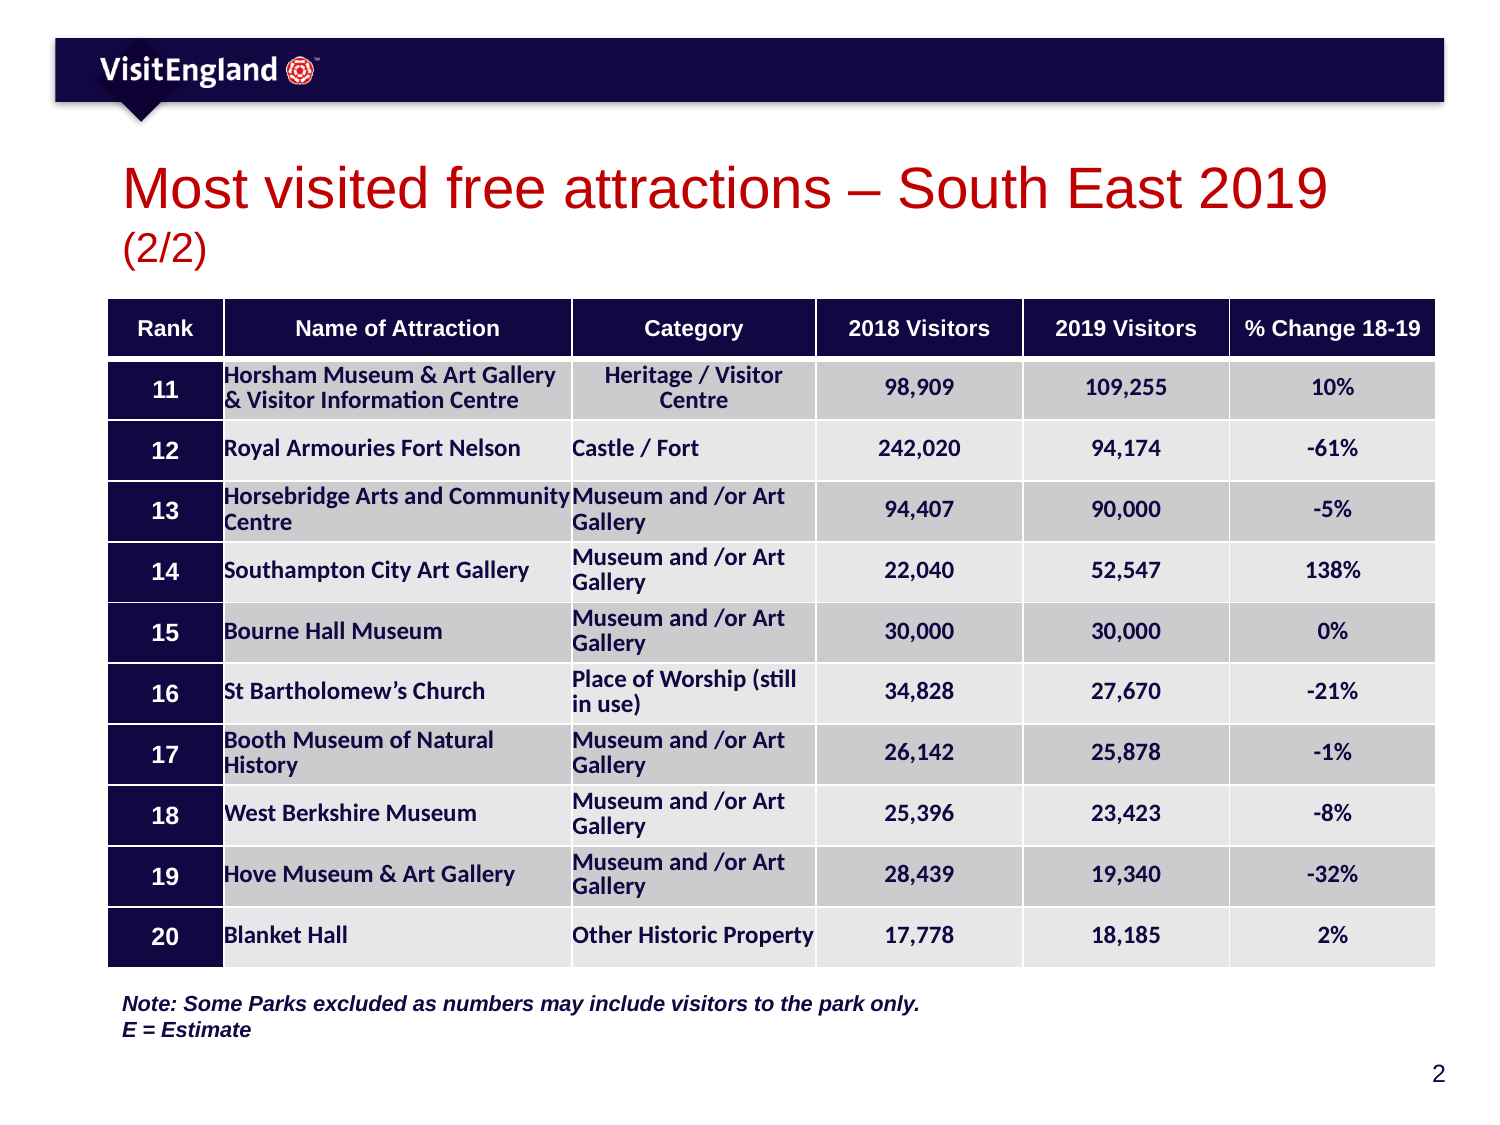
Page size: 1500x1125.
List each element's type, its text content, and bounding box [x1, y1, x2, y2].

table_cell Museum and /or Art Gallery [573, 482, 815, 541]
table_cell Museum and /or Art Gallery [573, 603, 815, 662]
table_cell 15 [108, 603, 223, 662]
table_cell Museum and /or Art Gallery [573, 847, 815, 906]
table_cell Castle / Fort [573, 421, 815, 480]
table_cell 30,000 [1024, 603, 1229, 662]
table_cell Heritage / Visitor Centre [573, 362, 815, 419]
table_cell 25,878 [1024, 725, 1229, 784]
table_header Rank [108, 299, 223, 356]
table_cell 19,340 [1024, 847, 1229, 906]
table_cell -32% [1230, 847, 1435, 906]
table_cell 94,174 [1024, 421, 1229, 480]
table_cell 12 [108, 421, 223, 480]
table_cell West Berkshire Museum [225, 786, 571, 845]
table_cell 14 [108, 543, 223, 602]
table_cell St Bartholomew’s Church [225, 664, 571, 723]
table_cell 18 [108, 786, 223, 845]
table_cell Place of Worship (still in use) [573, 664, 815, 723]
table_cell -61% [1230, 421, 1435, 480]
table_cell Horsebridge Arts and Community Centre [225, 482, 571, 541]
table_cell Museum and /or Art Gallery [573, 725, 815, 784]
table_cell 109,255 [1024, 362, 1229, 419]
table_cell Museum and /or Art Gallery [573, 543, 815, 602]
table_cell 34,828 [817, 664, 1022, 723]
table_cell Royal Armouries Fort Nelson [225, 421, 571, 480]
table_cell Southampton City Art Gallery [225, 543, 571, 602]
table_cell 94,407 [817, 482, 1022, 541]
table_cell 22,040 [817, 543, 1022, 602]
table_cell 17,778 [817, 908, 1022, 967]
table_header Category [573, 299, 815, 356]
table_cell 98,909 [817, 362, 1022, 419]
table_cell Blanket Hall [225, 908, 571, 967]
table_cell 28,439 [817, 847, 1022, 906]
table_header 2018 Visitors [817, 299, 1022, 356]
table_cell 26,142 [817, 725, 1022, 784]
table_cell 90,000 [1024, 482, 1229, 541]
text_box Note: Some Parks excluded as numbers may include visitors to the park only. E = Estimate [107, 982, 1405, 1050]
table_header % Change 18-19 [1230, 299, 1435, 356]
table_cell 20 [108, 908, 223, 967]
title Most visited free attractions – South East 2019 (2/2) [107, 143, 1445, 276]
table_cell 13 [108, 482, 223, 541]
table_cell Bourne Hall Museum [225, 603, 571, 662]
table_cell -5% [1230, 482, 1435, 541]
table_cell Hove Museum & Art Gallery [225, 847, 571, 906]
table_cell 30,000 [817, 603, 1022, 662]
table_cell 17 [108, 725, 223, 784]
table_cell 23,423 [1024, 786, 1229, 845]
table_cell -8% [1230, 786, 1435, 845]
table_cell Horsham Museum & Art Gallery & Visitor Information Centre [225, 362, 571, 419]
table_cell 0% [1230, 603, 1435, 662]
picture [95, 56, 322, 88]
table_header Name of Attraction [225, 299, 571, 356]
table_cell 10% [1230, 362, 1435, 419]
table_cell 18,185 [1024, 908, 1229, 967]
table_cell Booth Museum of Natural History [225, 725, 571, 784]
table_cell 19 [108, 847, 223, 906]
table_header 2019 Visitors [1024, 299, 1229, 356]
table_cell Museum and /or Art Gallery [573, 786, 815, 845]
table_cell 27,670 [1024, 664, 1229, 723]
table_cell -21% [1230, 664, 1435, 723]
table_cell 52,547 [1024, 543, 1229, 602]
table_cell Other Historic Property [573, 908, 815, 967]
table_cell 25,396 [817, 786, 1022, 845]
table_cell -1% [1230, 725, 1435, 784]
table_cell 2% [1230, 908, 1435, 967]
table_cell 16 [108, 664, 223, 723]
table_cell 11 [108, 362, 223, 419]
table_cell 242,020 [817, 421, 1022, 480]
table_cell 138% [1230, 543, 1435, 602]
